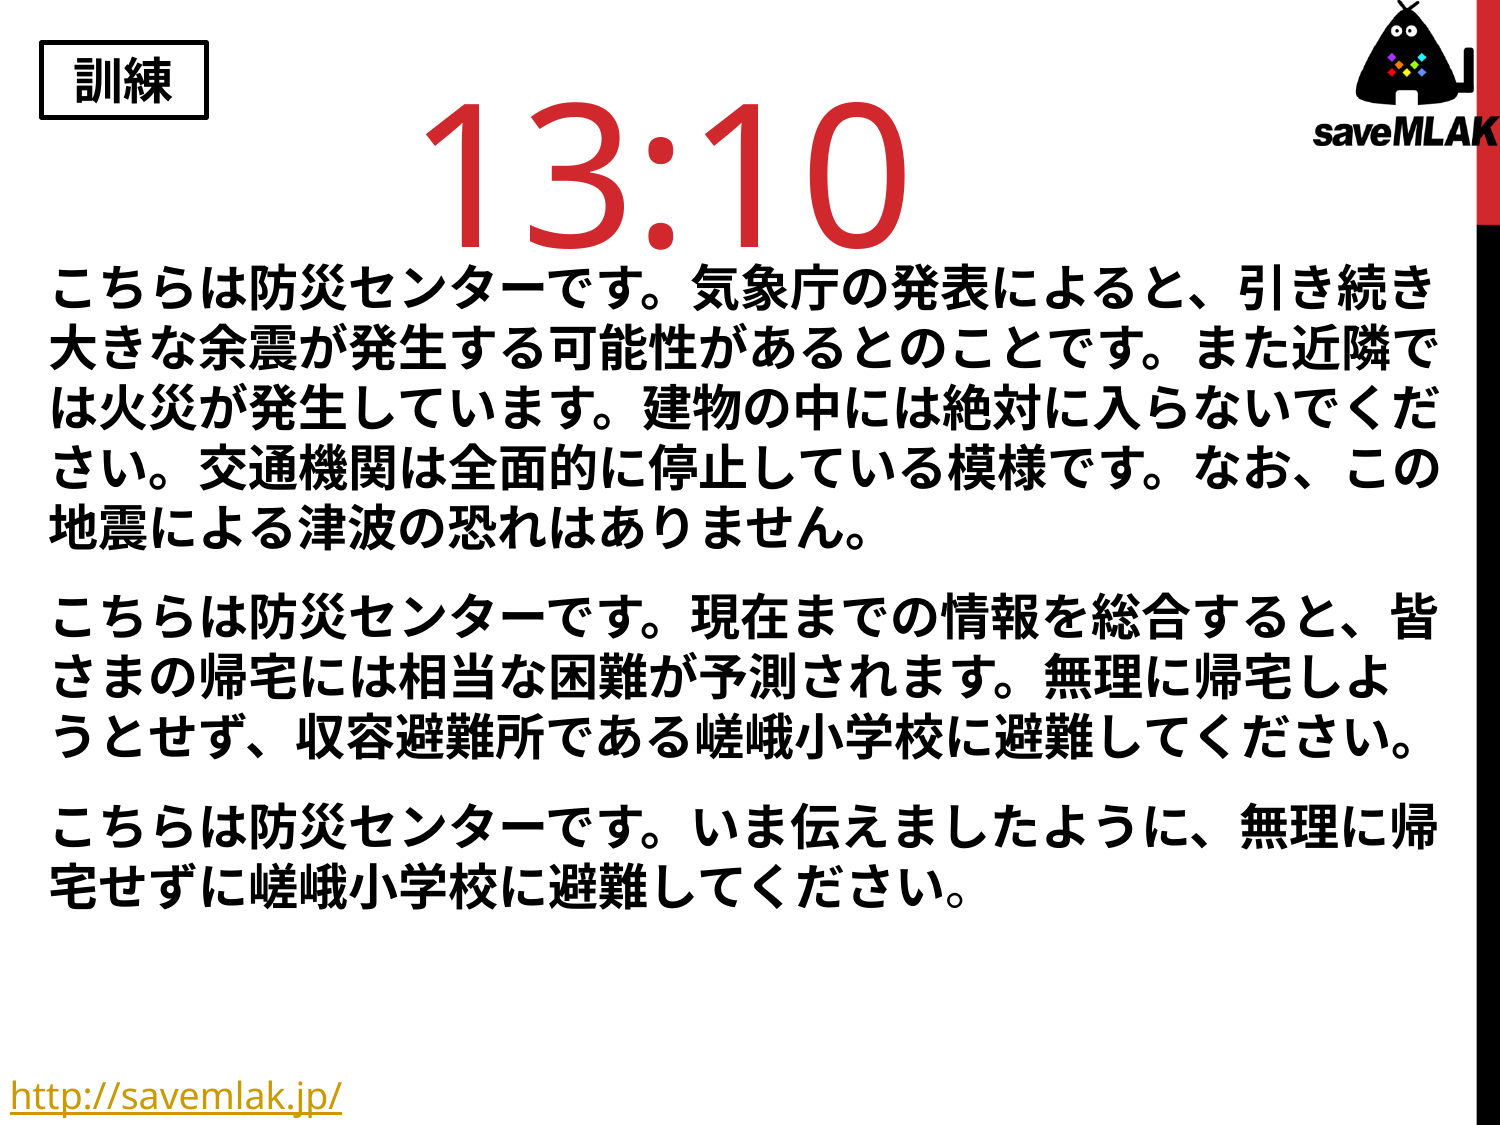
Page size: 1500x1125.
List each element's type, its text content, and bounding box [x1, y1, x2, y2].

text_box 訓練 [41, 42, 207, 118]
text_box http://savemlak.jp/ [0, 1064, 358, 1125]
text_box 13:10 [42, 40, 1281, 114]
picture [1313, 0, 1500, 146]
text_box こちらは防災センターです。気象庁の発表によると、引き続き大きな余震が発生する可能性があるとのことです。また近隣では火災が発生しています。建物の中には絶対に入らないでください。交通機関は全面的に停止している模様です。なお、この地震による津波の恐れはありません。 こちらは防災センターです。現在までの情報を総合すると、皆さまの帰宅には相当な困難が予測されます。無理に帰宅しようとせず、収容避難所である嵯峨小学校に避難してください。 こちらは防災センターです。いま伝えましたように、無理に帰宅せずに嵯峨小学校に避難してください。 [33, 248, 1458, 924]
